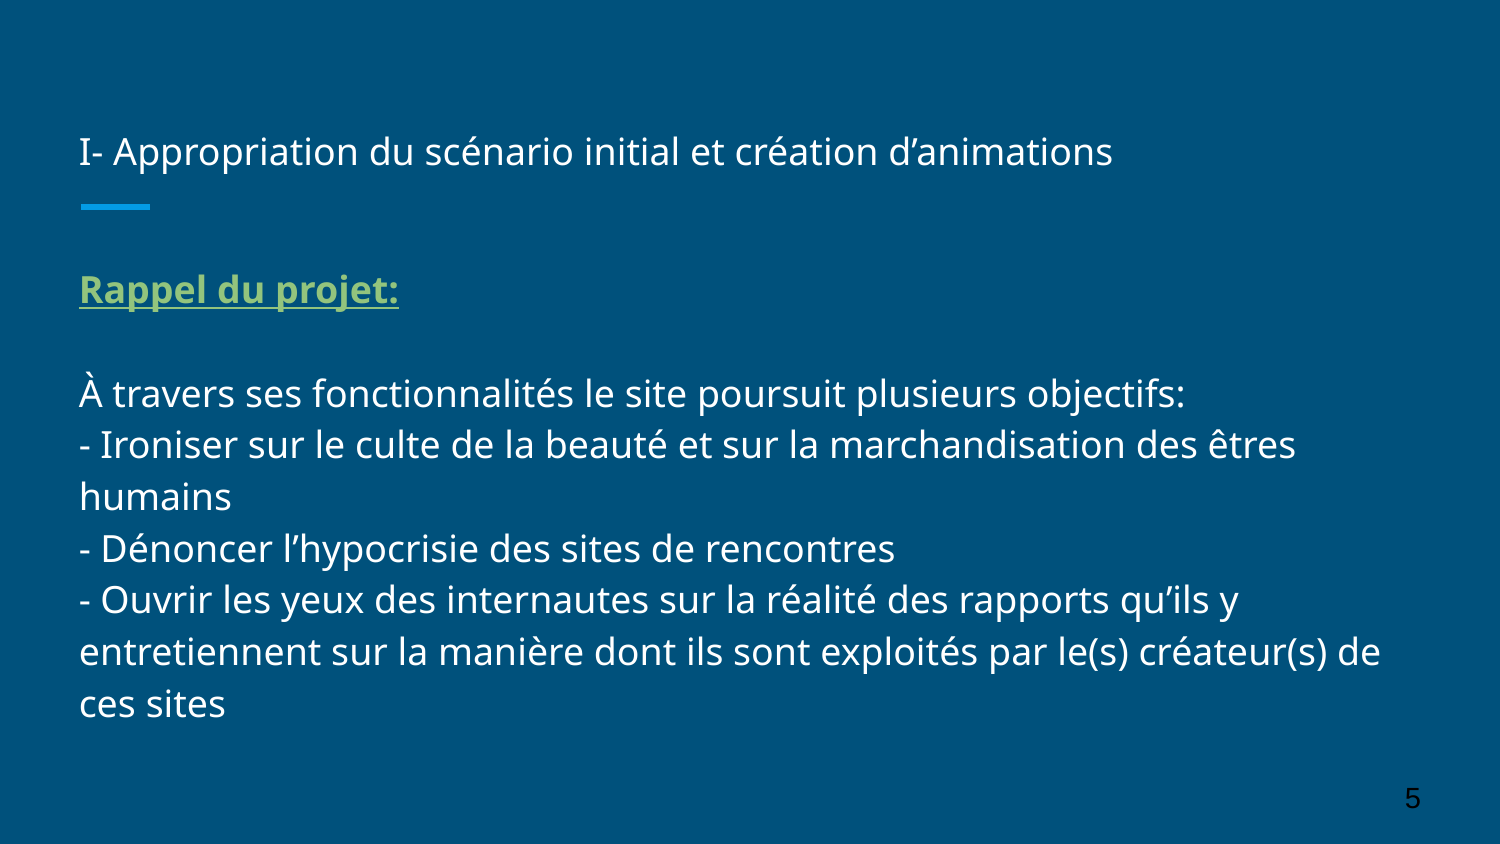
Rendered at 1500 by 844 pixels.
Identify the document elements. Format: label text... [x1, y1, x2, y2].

slide_number ‹#› [1389, 764, 1480, 830]
list Rappel du projet: À travers ses fonctionnalités le site poursuit plusieurs objectifs: - Ironiser sur le culte de la beauté et sur la marchandisation des êtres humains - Dénoncer l’hypocrisie des sites de rencontres - Ouvrir les yeux des internautes sur la réalité des rapports qu’ils y entretiennent sur la manière dont ils sont exploités par le(s) créateur(s) de ces sites [63, 244, 1437, 790]
title I- Appropriation du scénario initial et création d’animations [63, 75, 1437, 188]
